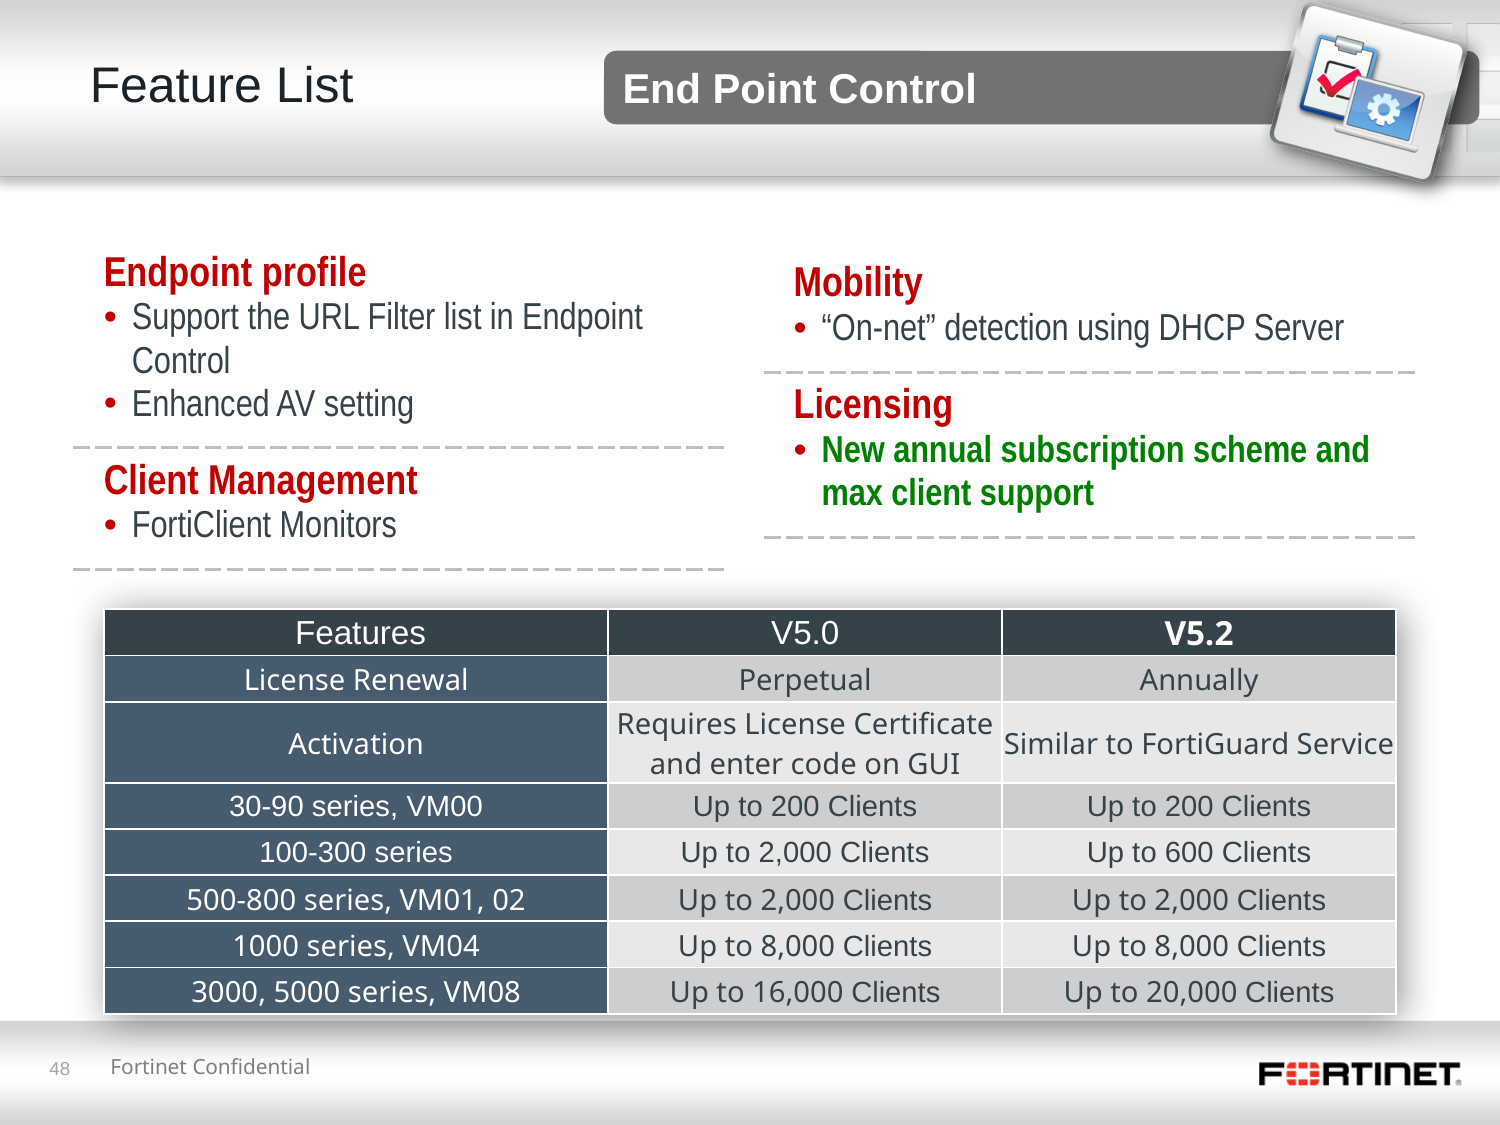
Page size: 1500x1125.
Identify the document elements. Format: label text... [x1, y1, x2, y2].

table_header Endpoint profile Support the URL Filter list in Endpoint Control Enhanced AV setting [75, 240, 727, 448]
table_cell Up to 20,000 Clients [1003, 968, 1395, 1013]
table_cell Up to 8,000 Clients [1003, 922, 1395, 967]
table_cell Up to 200 Clients [1003, 784, 1395, 828]
table_cell Up to 2,000 Clients [609, 876, 1001, 920]
table_header Mobility “On-net” detection using DHCP Server [764, 250, 1418, 372]
table_cell Perpetual [609, 656, 1001, 701]
table_cell 3000, 5000 series, VM08 [105, 968, 607, 1013]
table_cell 30-90 series, VM00 [105, 784, 607, 828]
table_cell Licensing New annual subscription scheme and max client support [764, 372, 1418, 537]
table_header V5.0 [609, 610, 1001, 655]
table_cell Activation [105, 703, 607, 782]
table_cell Up to 16,000 Clients [609, 968, 1001, 1013]
table_cell 1000 series, VM04 [105, 922, 607, 967]
picture [0, 0, 1500, 1125]
table_cell Annually [1003, 656, 1395, 701]
table_cell Up to 2,000 Clients [609, 830, 1001, 874]
table_cell Requires License Certificate and enter code on GUI [609, 703, 1001, 782]
table_cell Up to 2,000 Clients [1003, 876, 1395, 920]
title Feature List [75, 45, 1278, 138]
table_header Features [105, 610, 607, 655]
table_header V5.2 [1003, 610, 1395, 655]
table_cell Client Management FortiClient Monitors [75, 448, 727, 570]
table_cell 100-300 series [105, 830, 607, 874]
table_cell License Renewal [105, 656, 607, 701]
table_cell 500-800 series, VM01, 02 [105, 876, 607, 920]
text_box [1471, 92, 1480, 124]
table_cell Up to 200 Clients [609, 784, 1001, 828]
table_cell Up to 8,000 Clients [609, 922, 1001, 967]
text_box End Point Control [603, 50, 1278, 125]
table_cell Similar to FortiGuard Service [1003, 703, 1395, 782]
table_cell Up to 600 Clients [1003, 830, 1395, 874]
